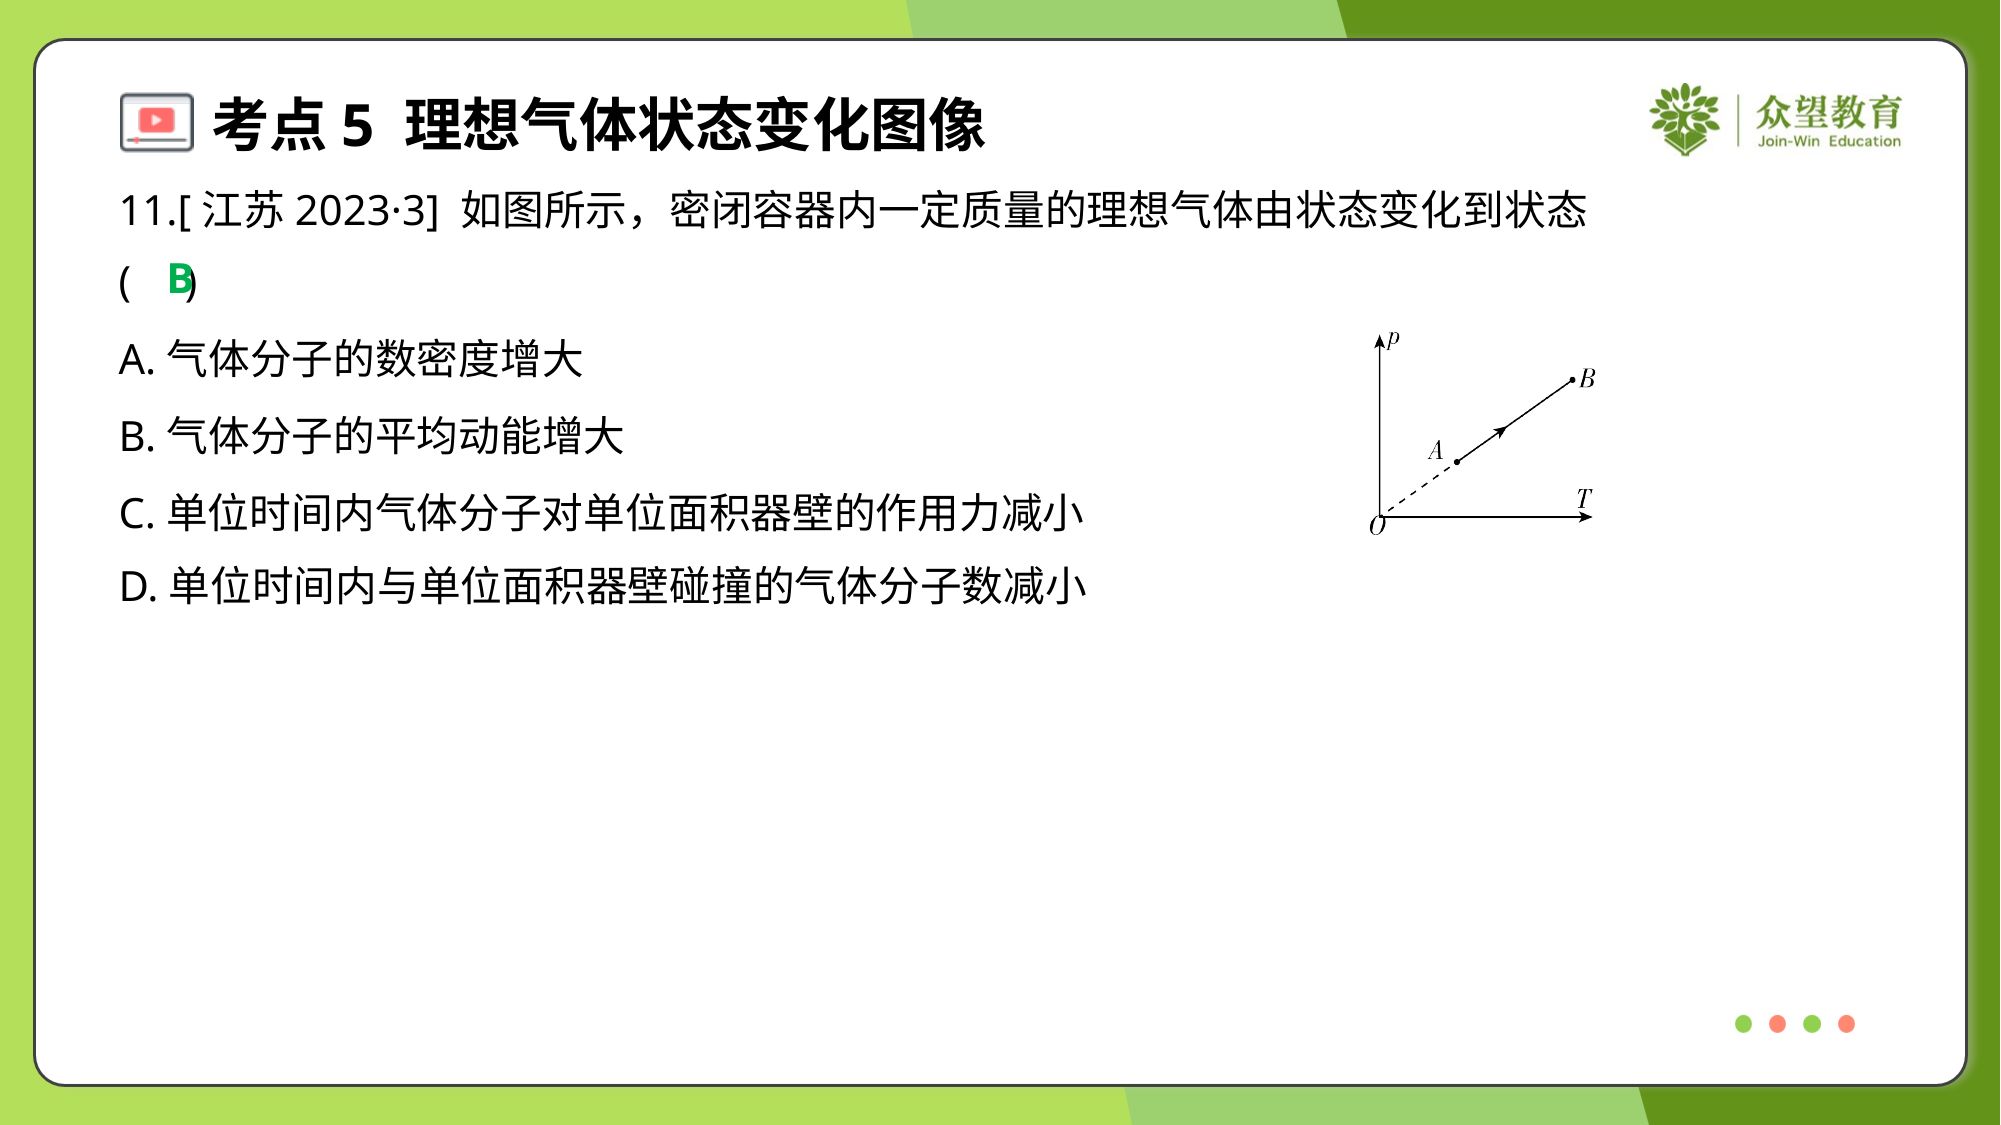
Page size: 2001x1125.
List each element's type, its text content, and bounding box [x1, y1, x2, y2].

text_box B [151, 230, 210, 295]
text_box A.气体分子的数密度增大 B.气体分子的平均动能增大 C.单位时间内气体分子对单位面积器壁的作用力减小 D.单位时间内与单位面积器壁碰撞的气体分子数减小 [118, 307, 1635, 603]
picture [0, 0, 2000, 1125]
